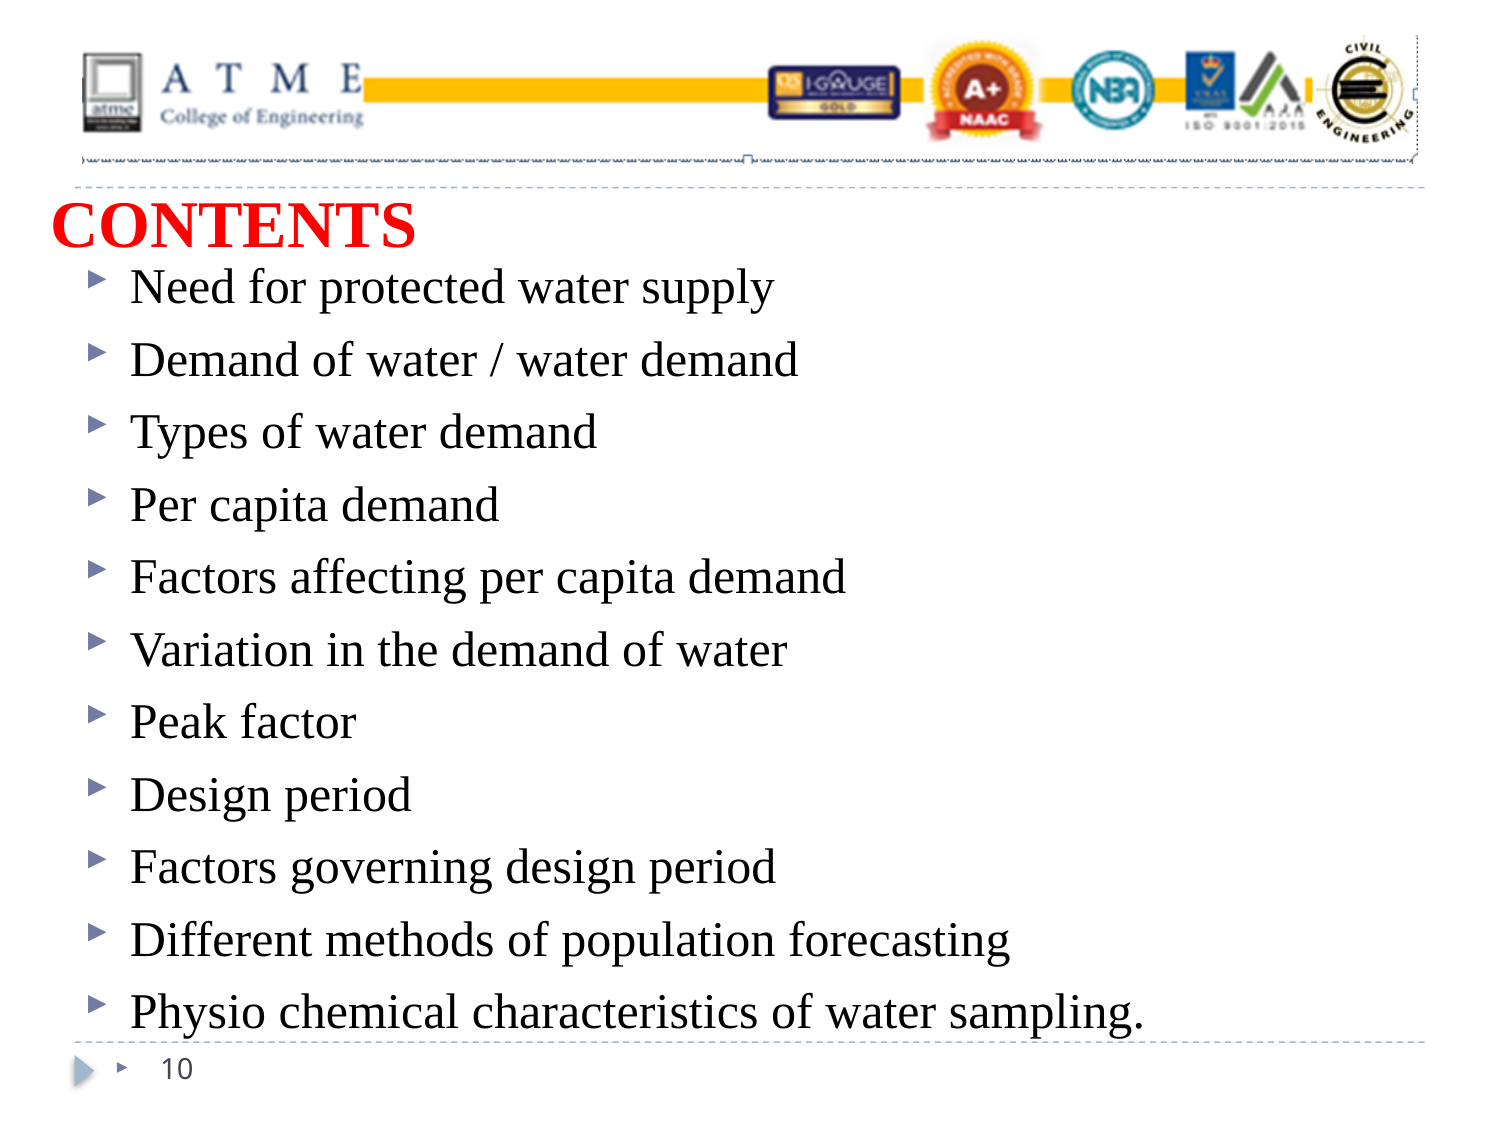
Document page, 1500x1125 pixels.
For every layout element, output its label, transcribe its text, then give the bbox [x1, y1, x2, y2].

title CONTENTS [35, 105, 1386, 268]
list Need for protected water supply Demand of water / water demand Types of water demand Per capita demand Factors affecting per capita demand Variation in the demand of water Peak factor Design period Factors governing design period Different methods of population forecasting Physio chemical characteristics of water sampling. [70, 246, 1421, 1057]
slide_number 10 [100, 1042, 426, 1103]
picture [82, 35, 1418, 164]
